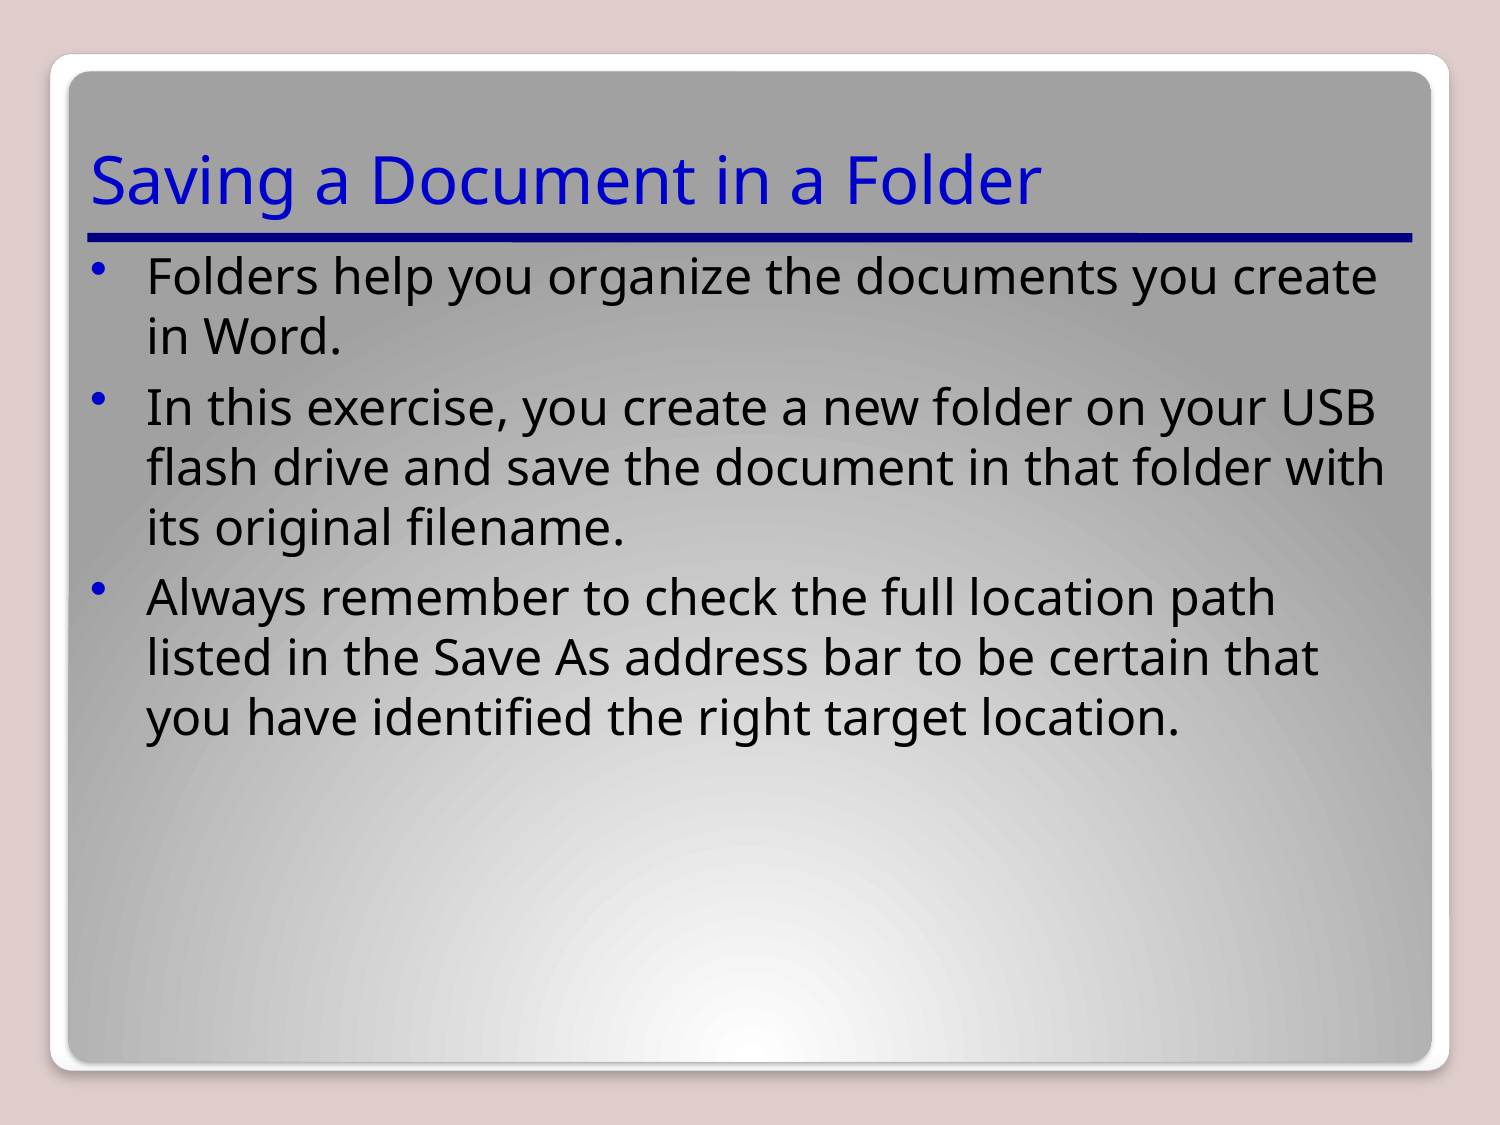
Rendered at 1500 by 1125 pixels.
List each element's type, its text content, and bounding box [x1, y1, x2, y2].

list Folders help you organize the documents you create in Word. In this exercise, you create a new folder on your USB flash drive and save the document in that folder with its original filename. Always remember to check the full location path listed in the Save As address bar to be certain that you have identified the right target location. [74, 237, 1426, 1063]
title Saving a Document in a Folder [74, 74, 1426, 226]
